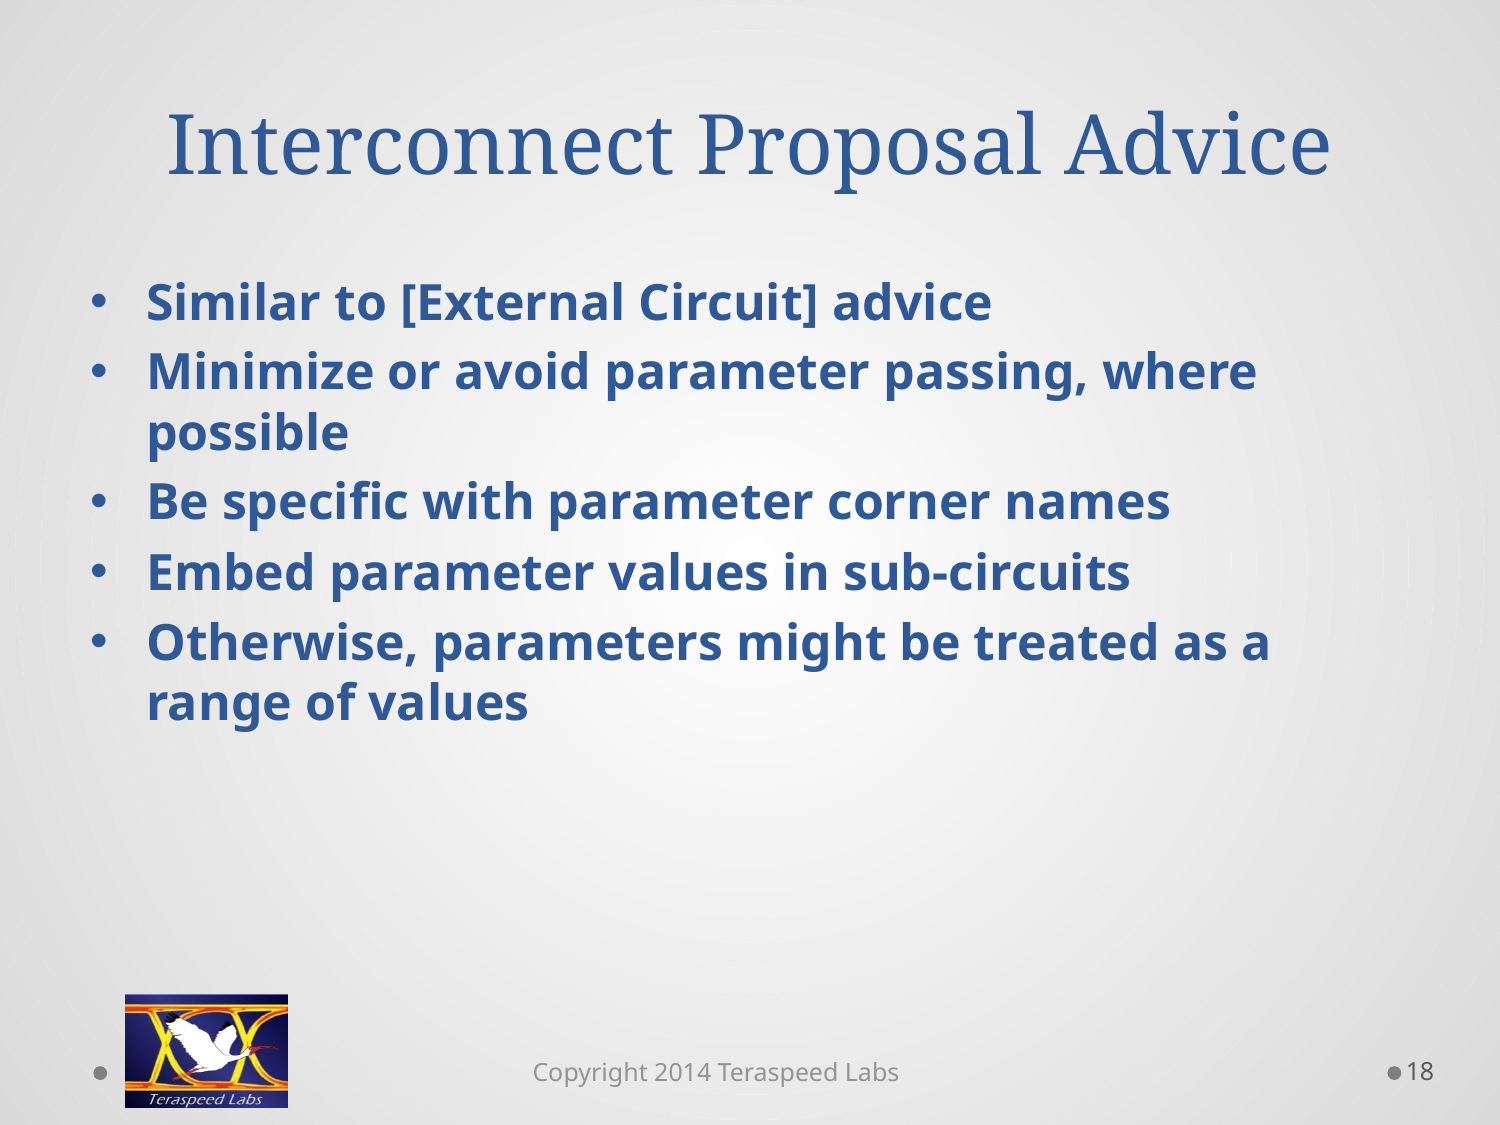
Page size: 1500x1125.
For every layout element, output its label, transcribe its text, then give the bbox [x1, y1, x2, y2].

footer Copyright 2014 Teraspeed Labs [525, 1043, 993, 1103]
slide_number 18 [1401, 1042, 1494, 1103]
picture [125, 1005, 288, 1108]
list Similar to [External Circuit] advice Minimize or avoid parameter passing, where possible Be specific with parameter corner names Embed parameter values in sub-circuits Otherwise, parameters might be treated as a range of values [75, 262, 1425, 1005]
title Interconnect Proposal Advice [75, 0, 1425, 262]
